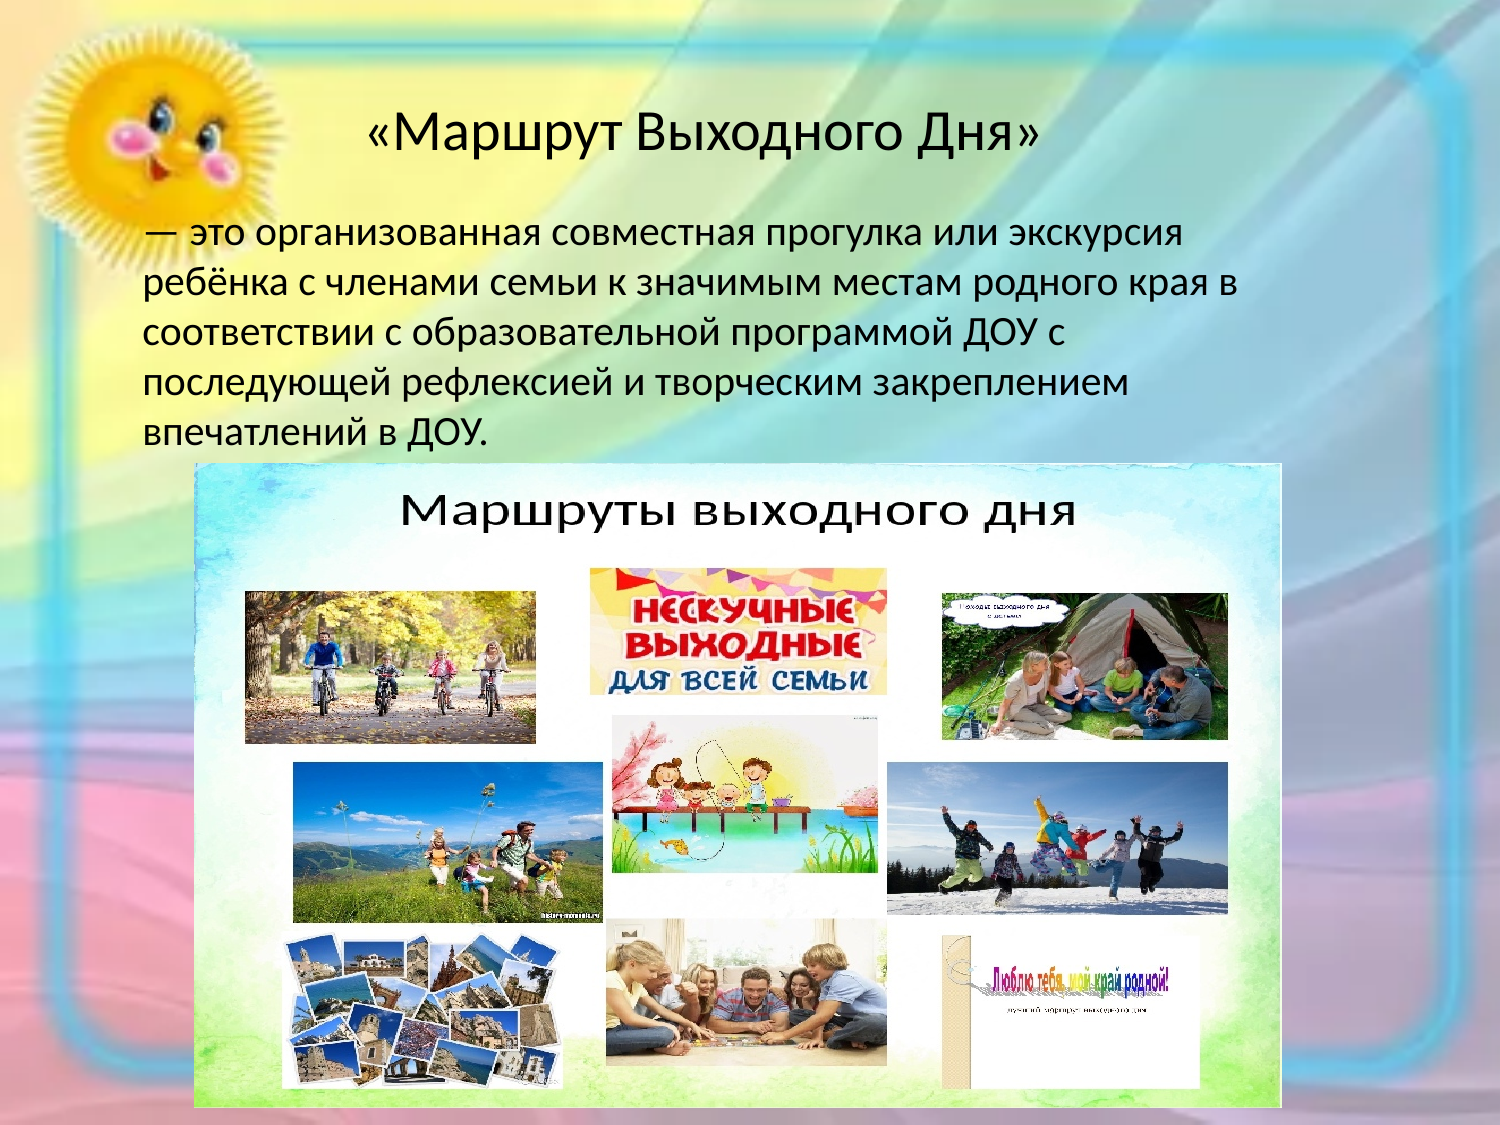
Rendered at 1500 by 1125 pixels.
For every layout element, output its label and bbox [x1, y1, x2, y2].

list [0, 0, 1500, 1125]
picture [194, 462, 1282, 1109]
